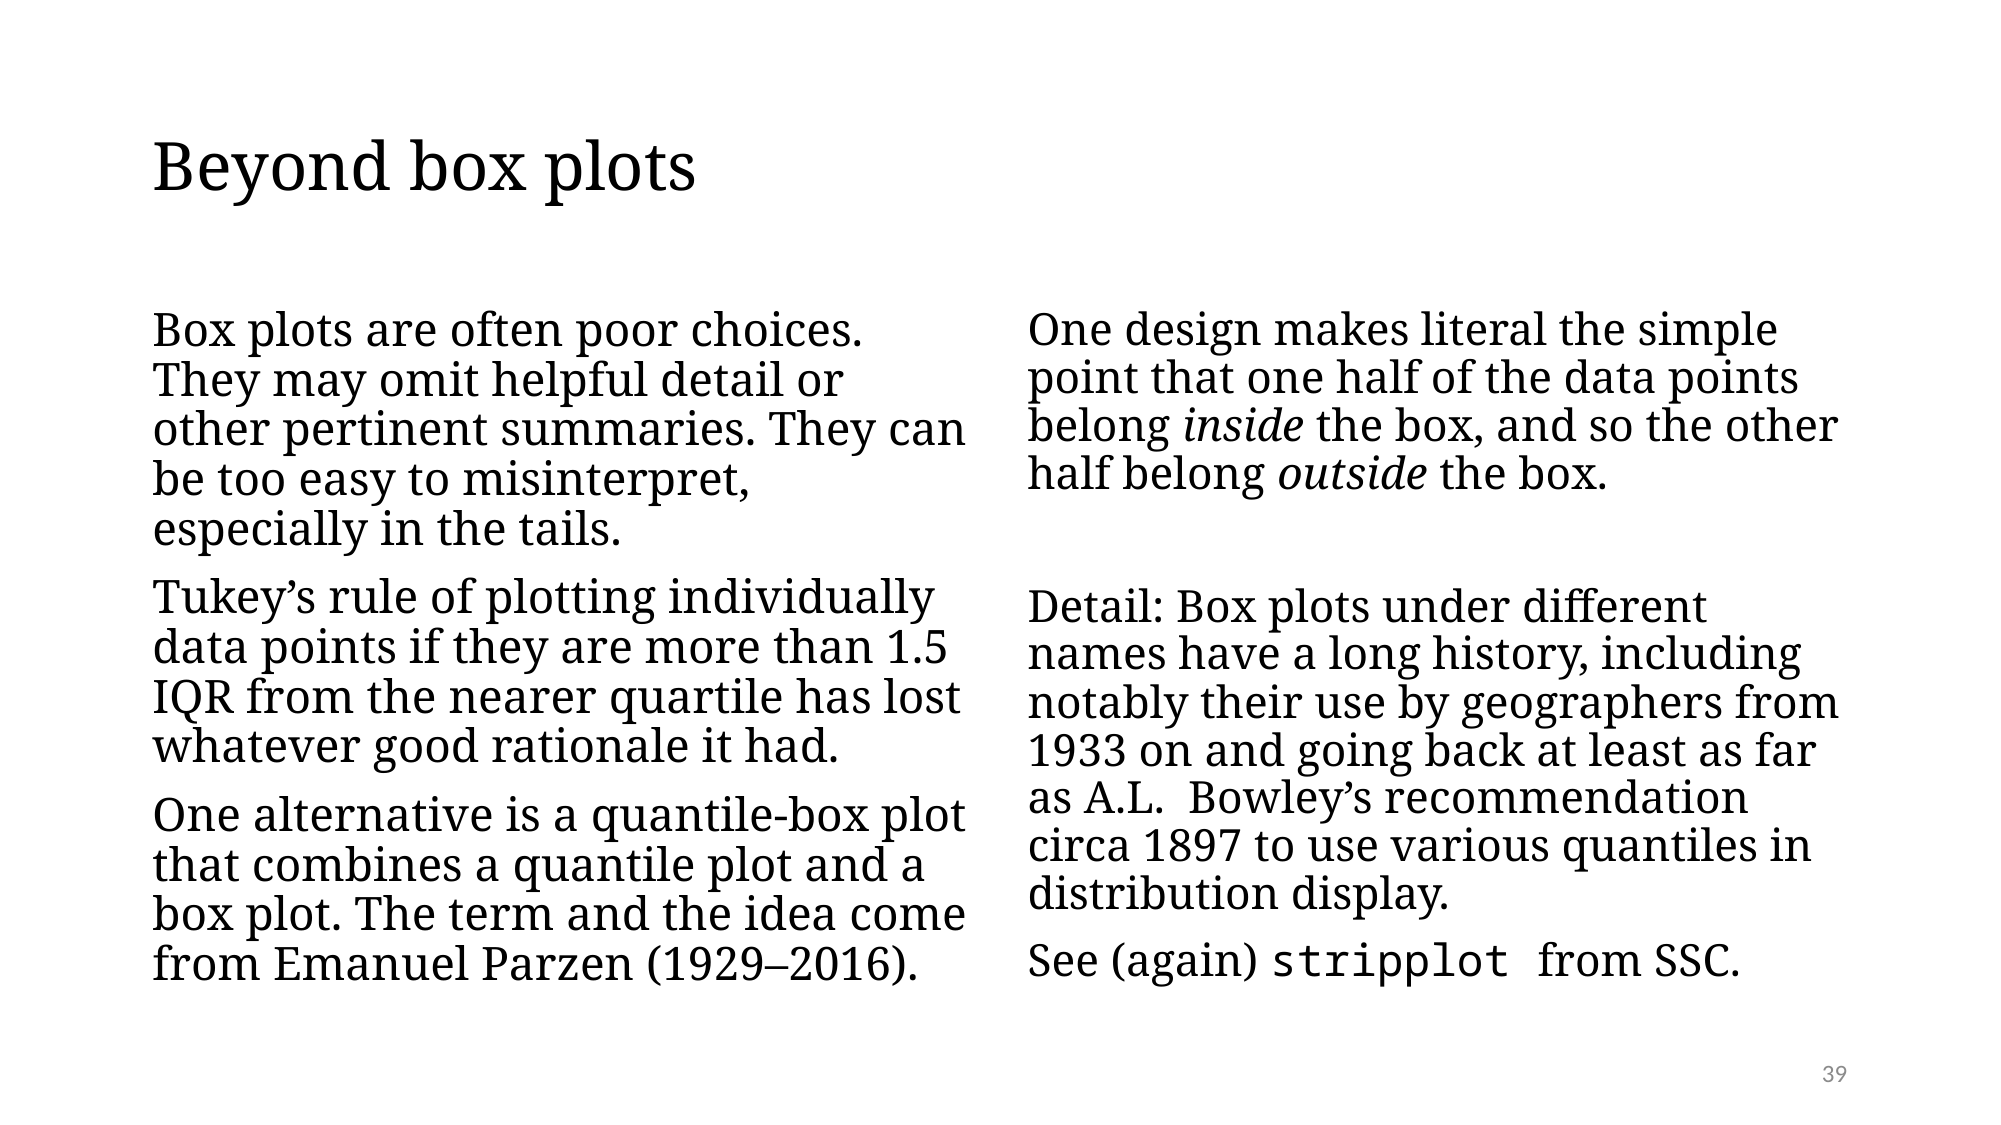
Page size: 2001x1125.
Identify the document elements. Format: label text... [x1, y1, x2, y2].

list One design makes literal the simple point that one half of the data points belong inside the box, and so the other half belong outside the box. Detail: Box plots under different names have a long history, including notably their use by geographers from 1933 on and going back at least as far as A.L. Bowley’s recommendation circa 1897 to use various quantiles in distribution display. See (again) stripplot from SSC. [1012, 299, 1863, 1014]
list Box plots are often poor choices. They may omit helpful detail or other pertinent summaries. They can be too easy to misinterpret, especially in the tails. Tukey’s rule of plotting individually data points if they are more than 1.5 IQR from the nearer quartile has lost whatever good rationale it had. One alternative is a quantile-box plot that combines a quantile plot and a box plot. The term and the idea come from Emanuel Parzen (1929–2016). [137, 299, 988, 1014]
slide_number 39 [1412, 1042, 1863, 1103]
title Beyond box plots [137, 59, 1863, 278]
